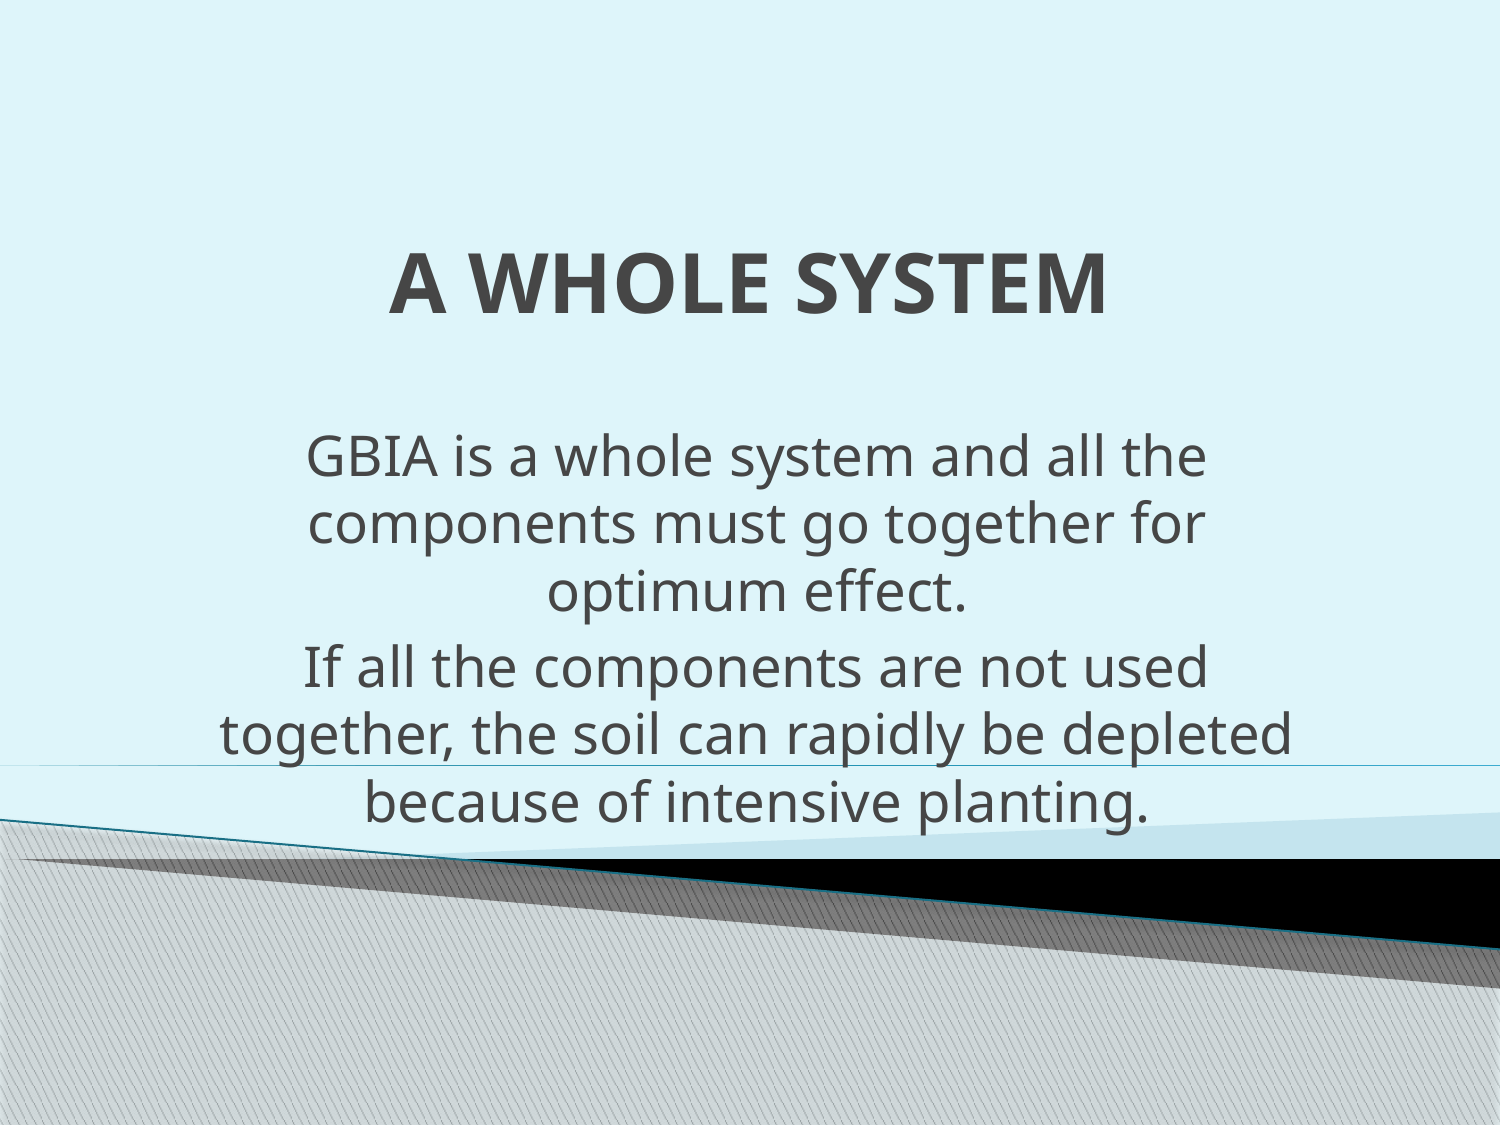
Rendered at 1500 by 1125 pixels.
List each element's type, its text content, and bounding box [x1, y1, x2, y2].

picture [5, 859, 174, 873]
title A WHOLE SYSTEM [112, 149, 1388, 338]
picture [1350, 938, 1500, 989]
subtitle GBIA is a whole system and all the components must go together for optimum effect. If all the components are not used together, the soil can rapidly be depleted because of intensive planting. [174, 412, 1350, 1038]
